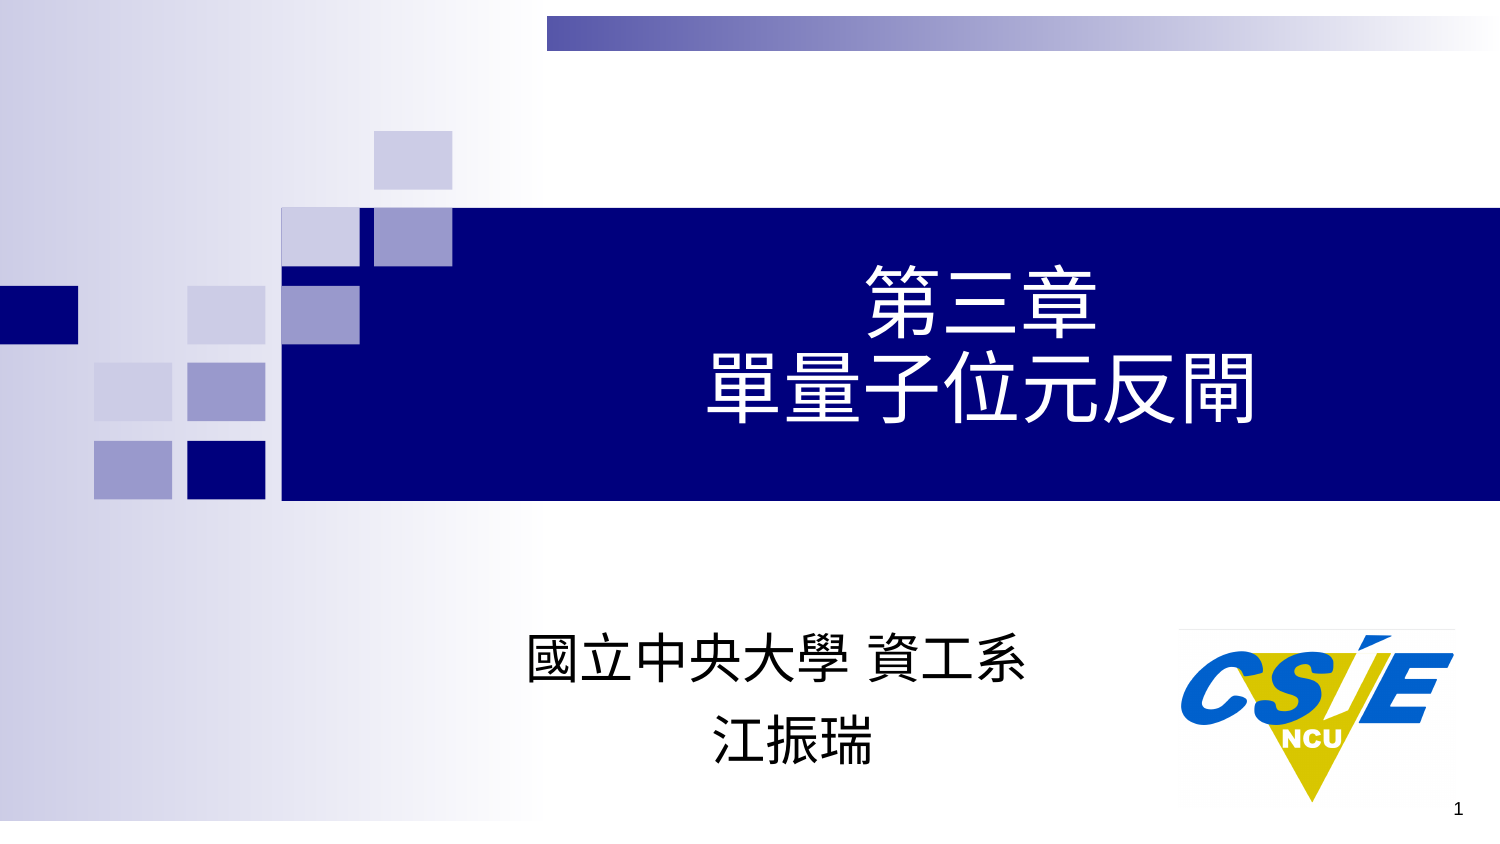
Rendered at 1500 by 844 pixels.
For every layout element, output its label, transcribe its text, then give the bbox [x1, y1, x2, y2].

subtitle 國立中央大學 資工系 江振瑞 [267, 618, 1317, 781]
picture [1178, 628, 1456, 808]
slide_number 1 [1125, 768, 1475, 826]
title 第三章 單量子位元反閘 [487, 225, 1475, 441]
